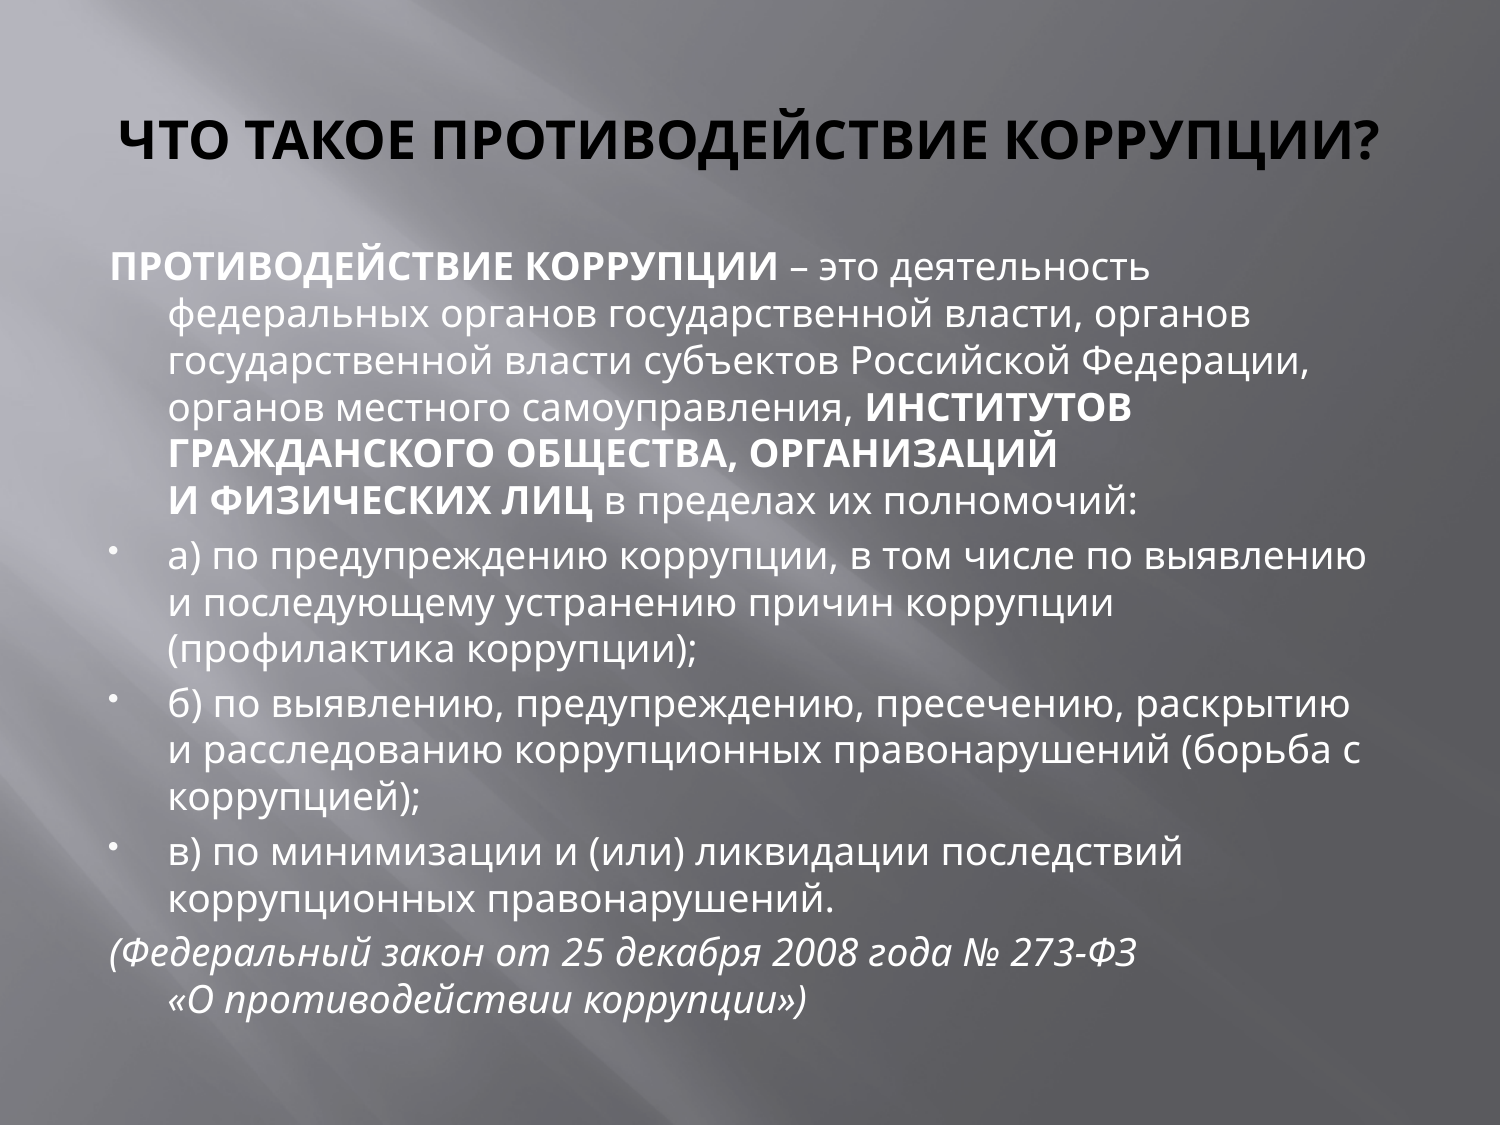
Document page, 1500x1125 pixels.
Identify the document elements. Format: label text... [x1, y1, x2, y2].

title ЧТО ТАКОЕ ПРОТИВОДЕЙСТВИЕ КОРРУПЦИИ? [75, 70, 1425, 234]
list ПРОТИВОДЕЙСТВИЕ КОРРУПЦИИ – это деятельность федеральных органов государственной власти, органов государственной власти субъектов Российской Федерации, органов местного самоуправления, ИНСТИТУТОВ ГРАЖДАНСКОГО ОБЩЕСТВА, ОРГАНИЗАЦИЙ И ФИЗИЧЕСКИХ ЛИЦ в пределах их полномочий: а) по предупреждению коррупции, в том числе по выявлению и последующему устранению причин коррупции (профилактика коррупции); б) по выявлению, предупреждению, пресечению, раскрытию и расследованию коррупционных правонарушений (борьба с коррупцией); в) по минимизации и (или) ликвидации последствий коррупционных правонарушений. (Федеральный закон от 25 декабря 2008 года № 273-ФЗ «О противодействии коррупции») [75, 234, 1425, 1035]
